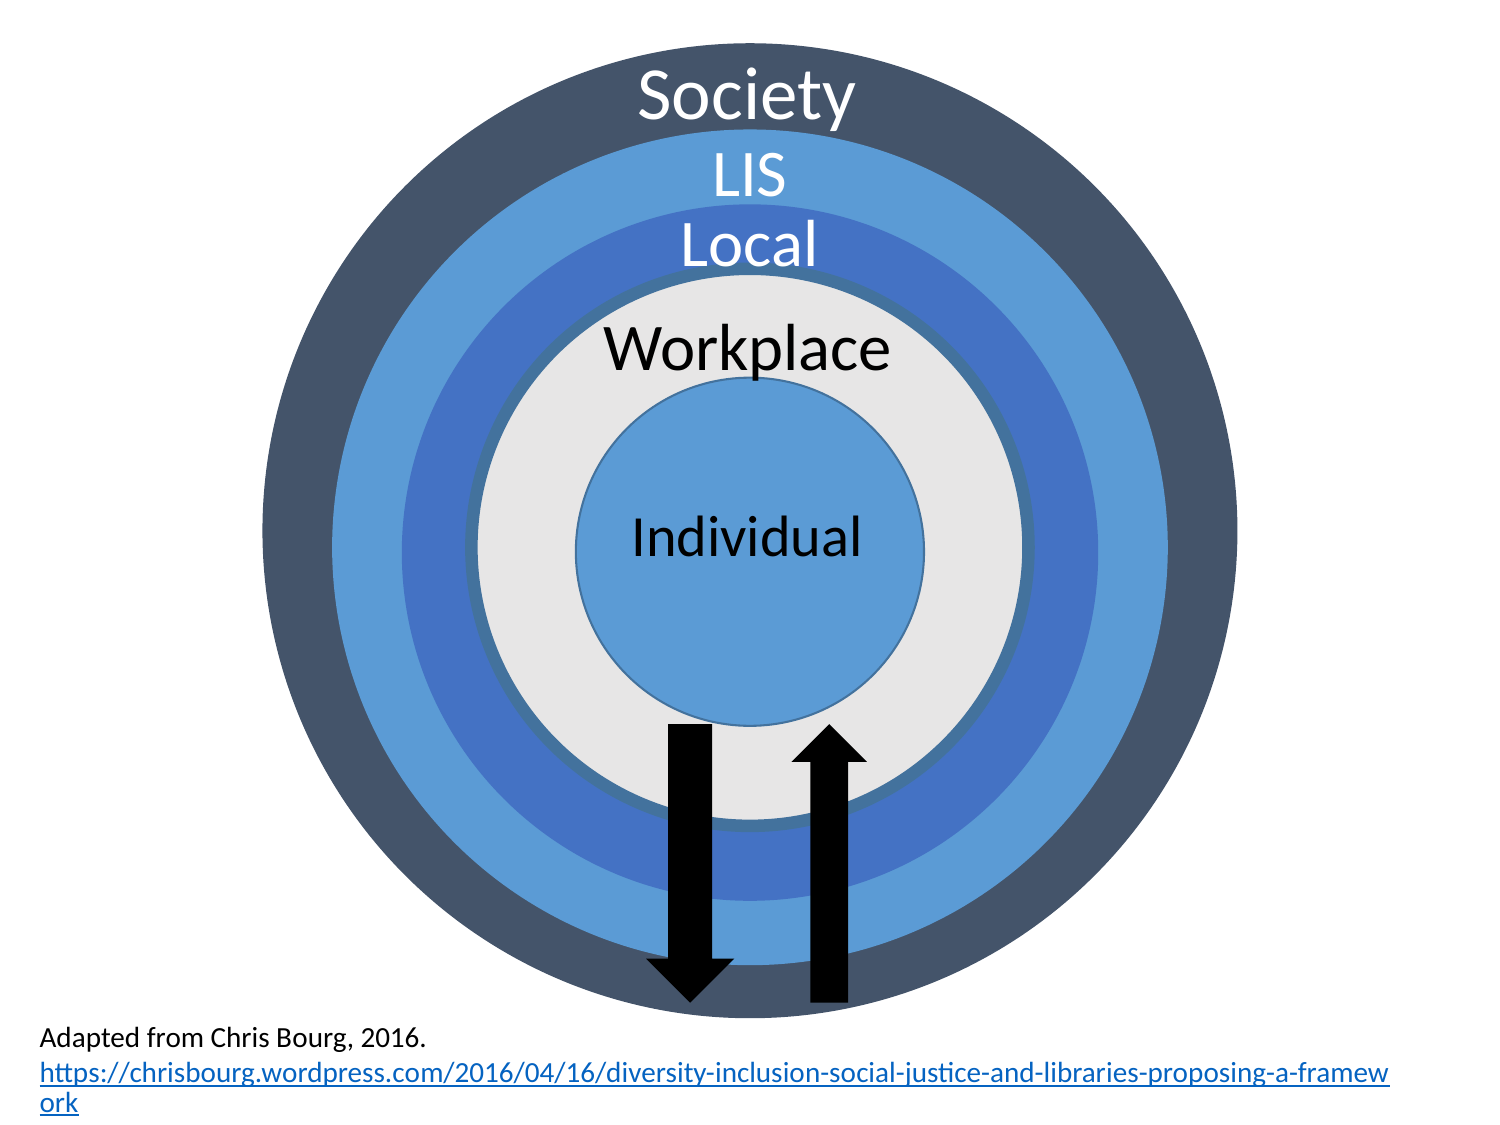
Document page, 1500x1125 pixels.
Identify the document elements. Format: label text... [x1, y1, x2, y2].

text_box Adapted from Chris Bourg, 2016. https://chrisbourg.wordpress.com/2016/04/16/diversity-inclusion-social-justice-and-libraries-proposing-a-framework/ [24, 1011, 1406, 1125]
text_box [262, 37, 1238, 1019]
